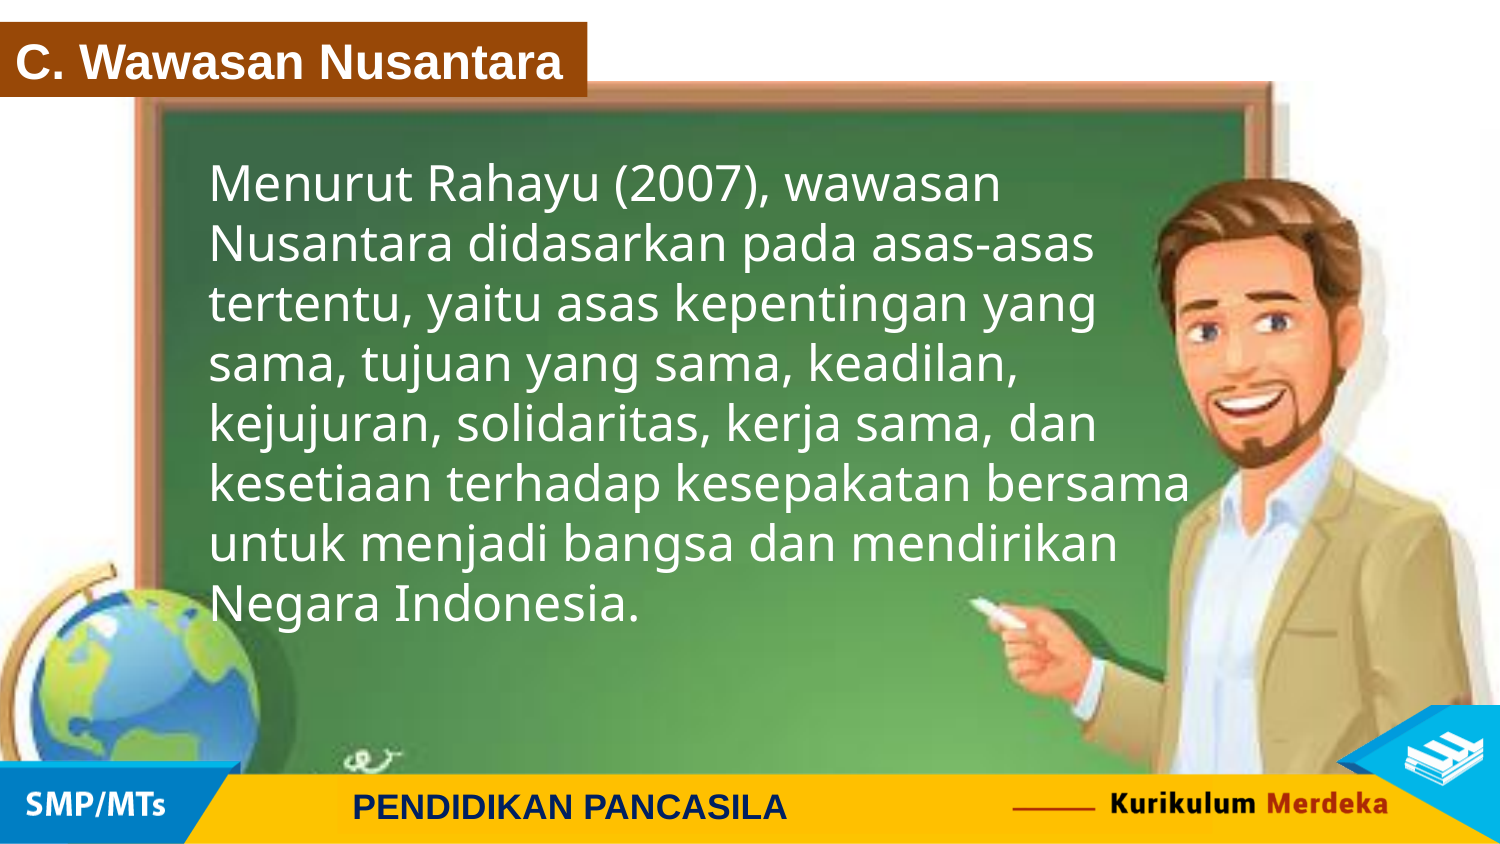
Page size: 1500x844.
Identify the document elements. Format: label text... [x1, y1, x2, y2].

text_box C. Wawasan Nusantara [0, 20, 589, 79]
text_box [0, 705, 1500, 844]
picture [0, 81, 1500, 705]
